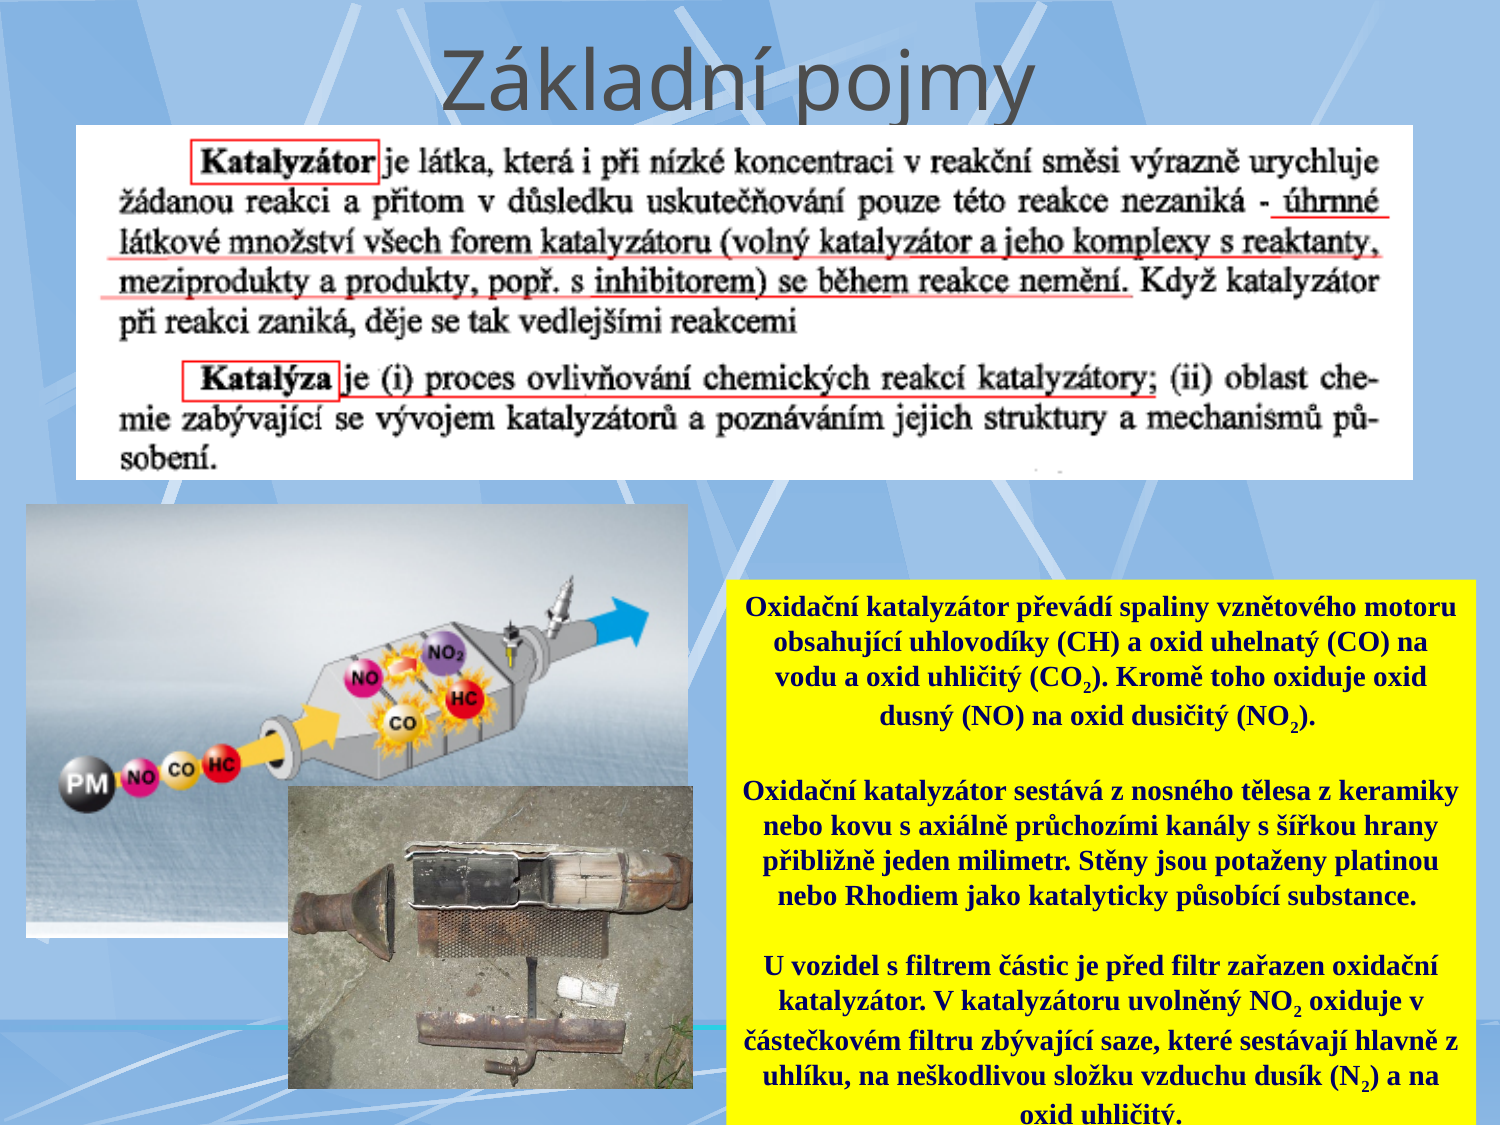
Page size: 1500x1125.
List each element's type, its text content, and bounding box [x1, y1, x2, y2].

picture [25, 503, 693, 1089]
picture [76, 125, 1414, 480]
text_box Oxidační katalyzátor převádí spaliny vznětového motoru obsahující uhlovodíky (CH) a oxid uhelnatý (CO) na vodu a oxid uhličitý (CO2). Kromě toho oxiduje oxid dusný (NO) na oxid dusičitý (NO2). Oxidační katalyzátor sestává z nosného tělesa z keramiky nebo kovu s axiálně průchozími kanály s šířkou hrany přibližně jeden milimetr. Stěny jsou potaženy platinou nebo Rhodiem jako katalyticky působící substance. U vozidel s filtrem částic je před filtr zařazen oxidační katalyzátor. V katalyzátoru uvolněný NO2 oxiduje v částečkovém filtru zbývající saze, které sestávají hlavně z uhlíku, na neškodlivou složku vzduchu dusík (N2) a na oxid uhličitý. [726, 579, 1477, 1125]
title Základní pojmy [101, 19, 1376, 123]
